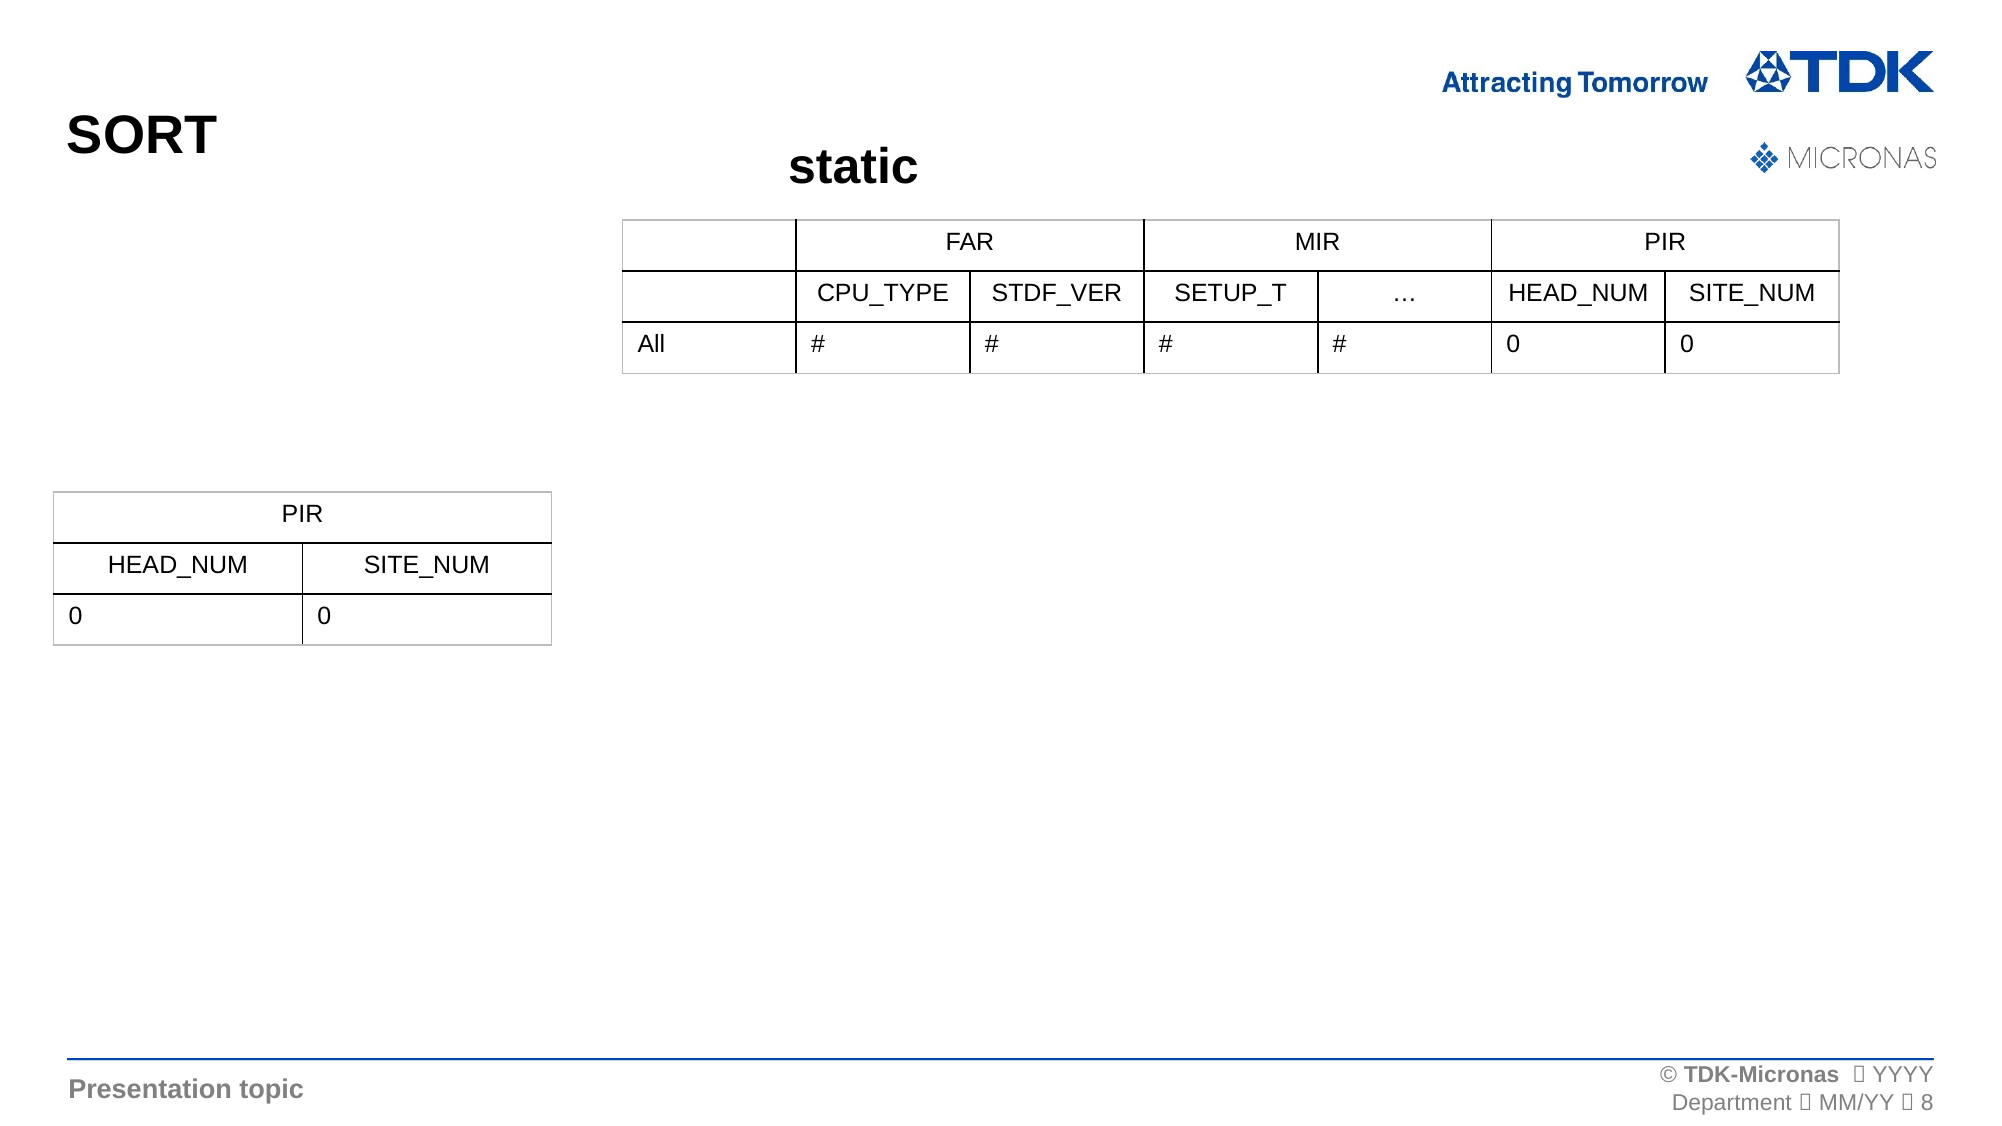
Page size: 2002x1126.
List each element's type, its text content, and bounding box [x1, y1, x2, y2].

table_header FAR [797, 221, 1143, 270]
table_cell 0 [54, 595, 302, 644]
table_cell [623, 272, 795, 321]
picture [1441, 51, 1934, 98]
table_cell SETUP_T [1145, 272, 1317, 321]
table_header PIR [54, 493, 551, 542]
table_cell CPU_TYPE [797, 272, 969, 321]
table_cell # [971, 323, 1143, 373]
table_cell HEAD_NUM [54, 544, 302, 593]
table_cell 0 [1666, 323, 1838, 373]
table_header MIR [1145, 221, 1491, 270]
table_header PIR [1492, 221, 1838, 270]
table_cell SITE_NUM [303, 544, 551, 593]
table_cell STDF_VER [971, 272, 1143, 321]
title SORT [66, 34, 1330, 165]
table_cell # [797, 323, 969, 373]
table_header [623, 221, 795, 270]
table_cell # [1319, 323, 1491, 373]
table_cell All [623, 323, 795, 373]
table_cell SITE_NUM [1666, 272, 1838, 321]
text_box static [773, 126, 934, 201]
table_cell # [1145, 323, 1317, 373]
table_cell 0 [1492, 323, 1664, 373]
picture [1750, 142, 1936, 173]
table_cell … [1319, 272, 1491, 321]
table_cell 0 [303, 595, 551, 644]
table_cell HEAD_NUM [1492, 272, 1664, 321]
